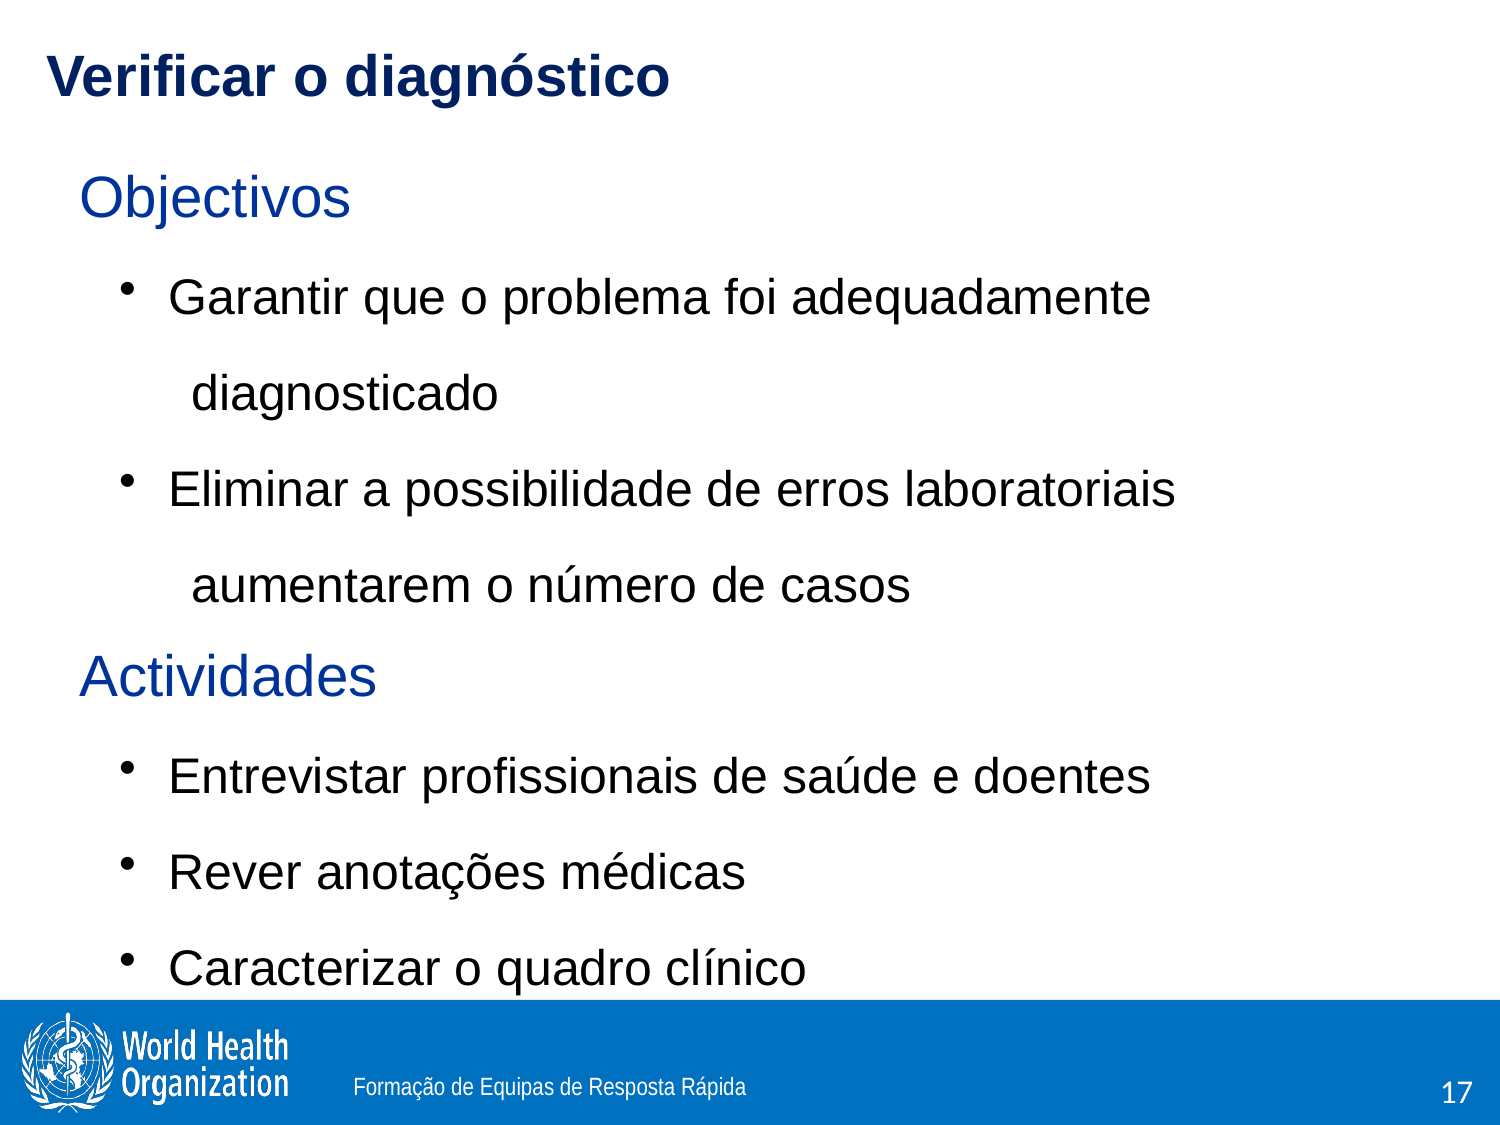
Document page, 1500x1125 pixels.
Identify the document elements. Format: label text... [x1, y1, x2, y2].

text_box Objectivos Garantir que o problema foi adequadamente diagnosticado Eliminar a possibilidade de erros laboratoriais aumentarem o número de casos Actividades Entrevistar profissionais de saúde e doentes Rever anotações médicas Caracterizar o quadro clínico [64, 125, 1442, 1003]
picture [21, 1012, 288, 1113]
text_box Verificar o diagnóstico [31, 30, 687, 116]
